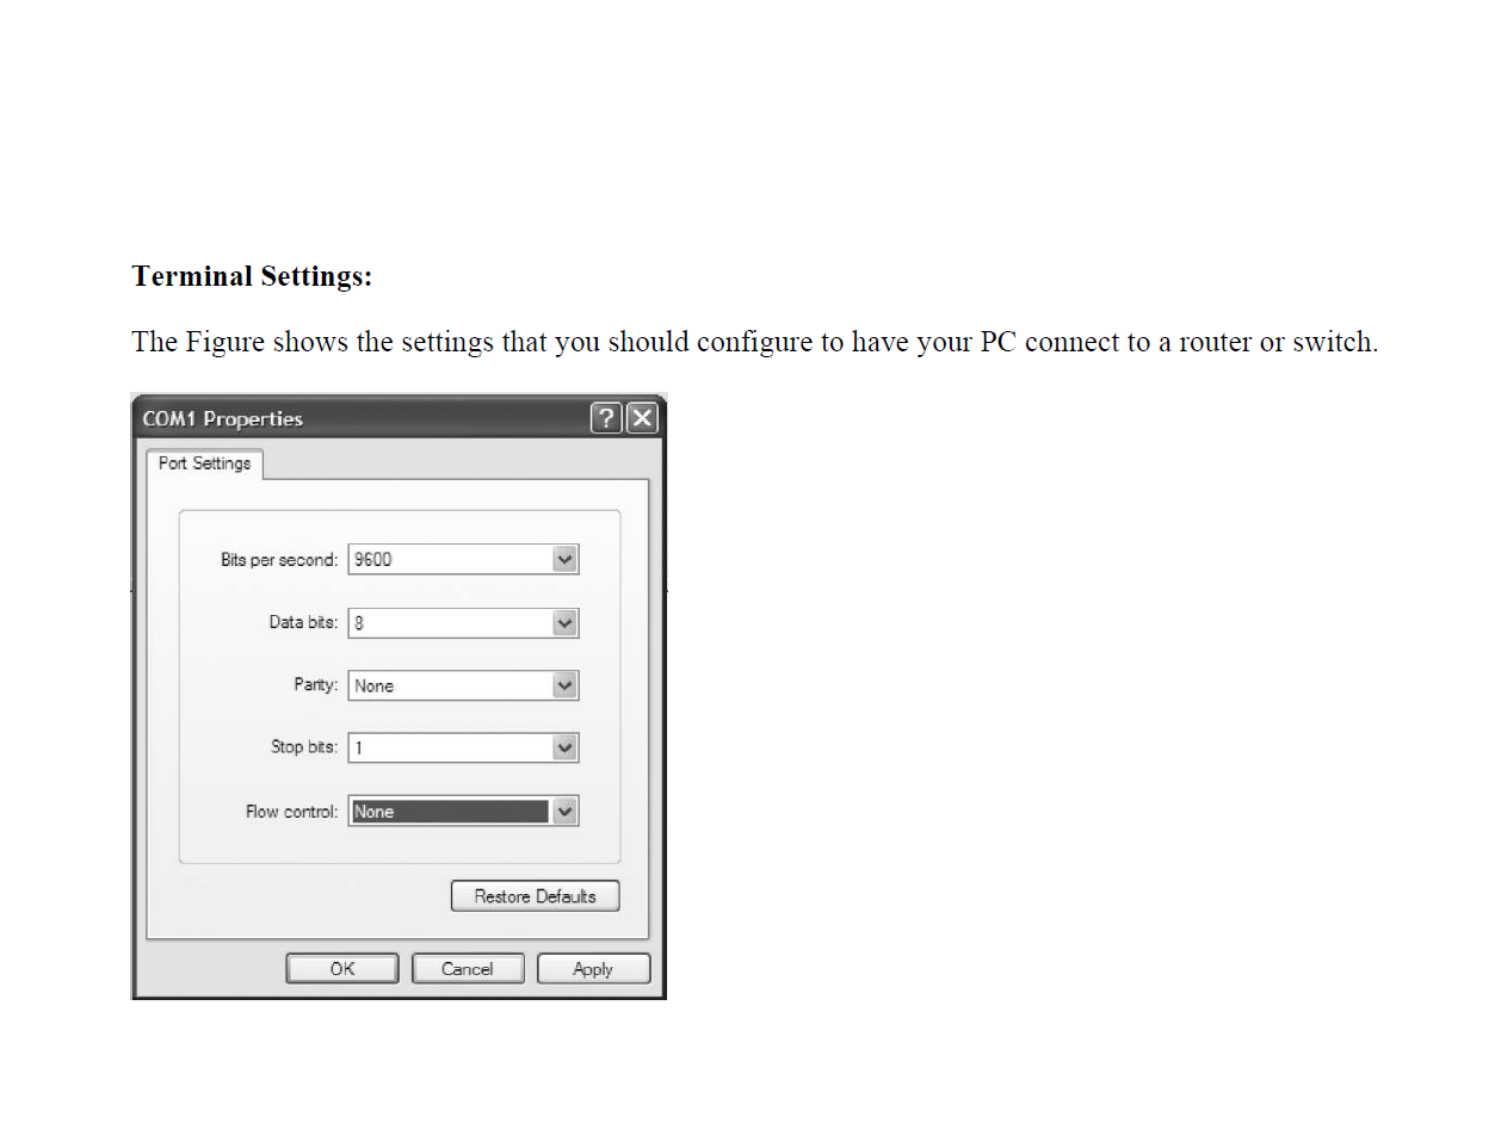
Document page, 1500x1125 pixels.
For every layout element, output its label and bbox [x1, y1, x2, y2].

list [123, 262, 1377, 1006]
